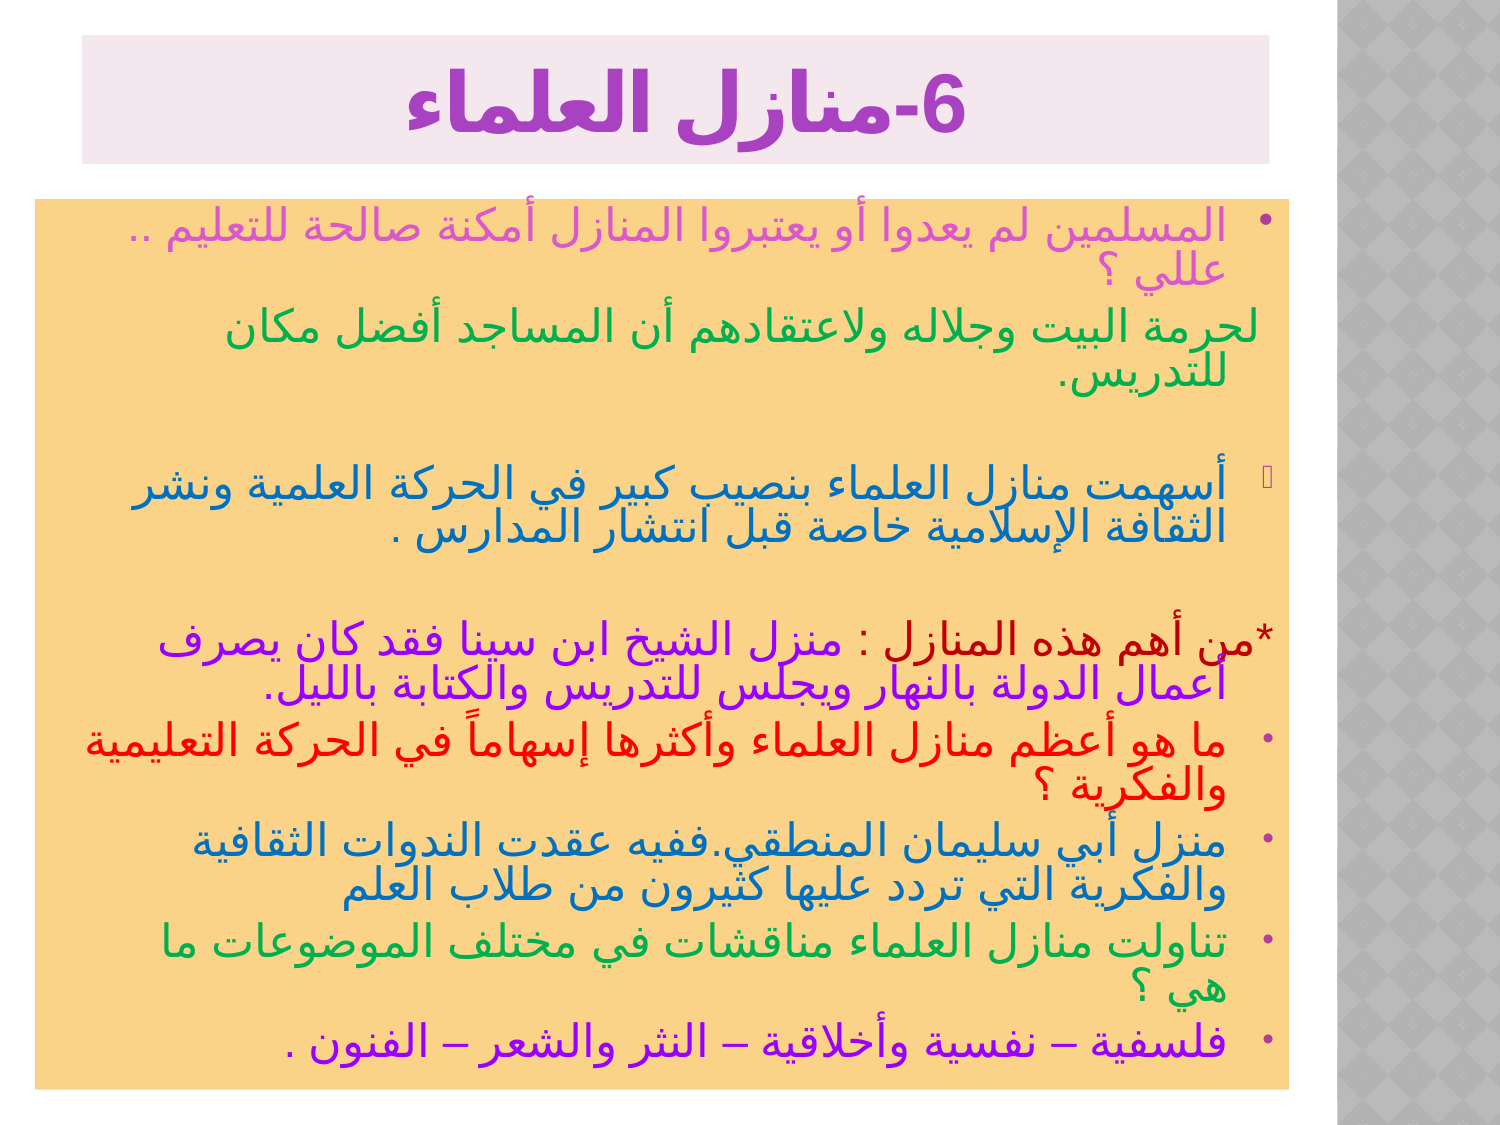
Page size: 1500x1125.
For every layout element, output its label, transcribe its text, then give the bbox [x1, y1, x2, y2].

list المسلمين لم يعدوا أو يعتبروا المنازل أمكنة صالحة للتعليم .. عللي ؟ لحرمة البيت وجلاله ولاعتقادهم أن المساجد أفضل مكان للتدريس. أسهمت منازل العلماء بنصيب كبير في الحركة العلمية ونشر الثقافة الإسلامية خاصة قبل انتشار المدارس . *من أهم هذه المنازل : منزل الشيخ ابن سينا فقد كان يصرف أعمال الدولة بالنهار ويجلس للتدريس والكتابة بالليل. ما هو أعظم منازل العلماء وأكثرها إسهاماً في الحركة التعليمية والفكرية ؟ منزل أبي سليمان المنطقي.ففيه عقدت الندوات الثقافية والفكرية التي تردد عليها كثيرون من طلاب العلم تناولت منازل العلماء مناقشات في مختلف الموضوعات ما هي ؟ فلسفية – نفسية وأخلاقية – النثر والشعر – الفنون . [34, 198, 1290, 1091]
title 6-منازل العلماء [82, 35, 1270, 164]
